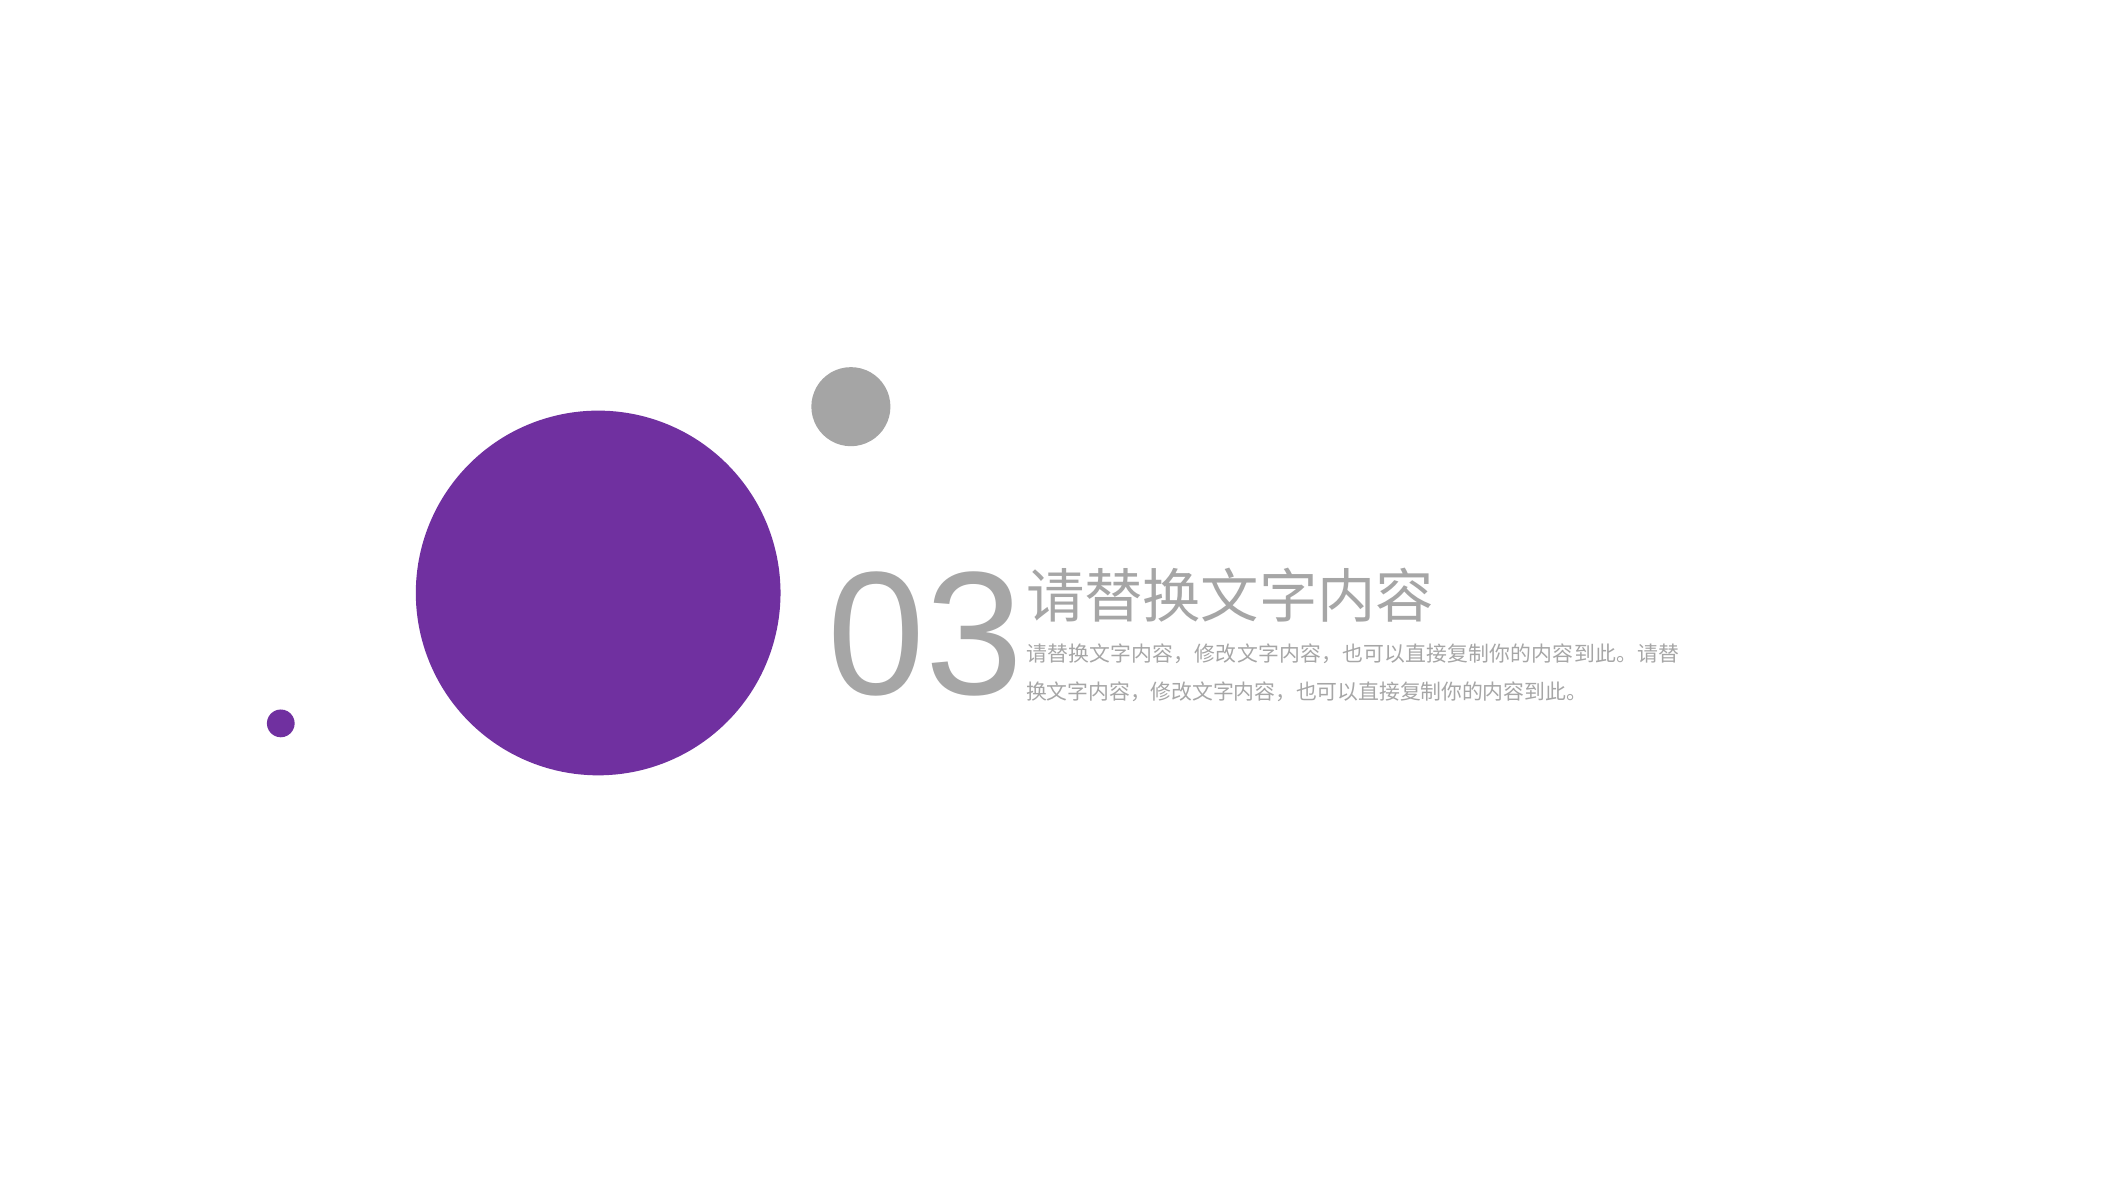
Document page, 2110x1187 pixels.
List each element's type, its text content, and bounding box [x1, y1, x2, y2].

text_box 请替换文字内容，修改文字内容，也可以直接复制你的内容到此。请替换文字内容，修改文字内容，也可以直接复制你的内容到此。 [1026, 628, 1679, 704]
text_box [811, 367, 891, 447]
text_box [415, 410, 780, 776]
text_box [266, 709, 295, 738]
text_box 请替换文字内容 [1026, 537, 1495, 628]
text_box 03 [780, 511, 1070, 737]
